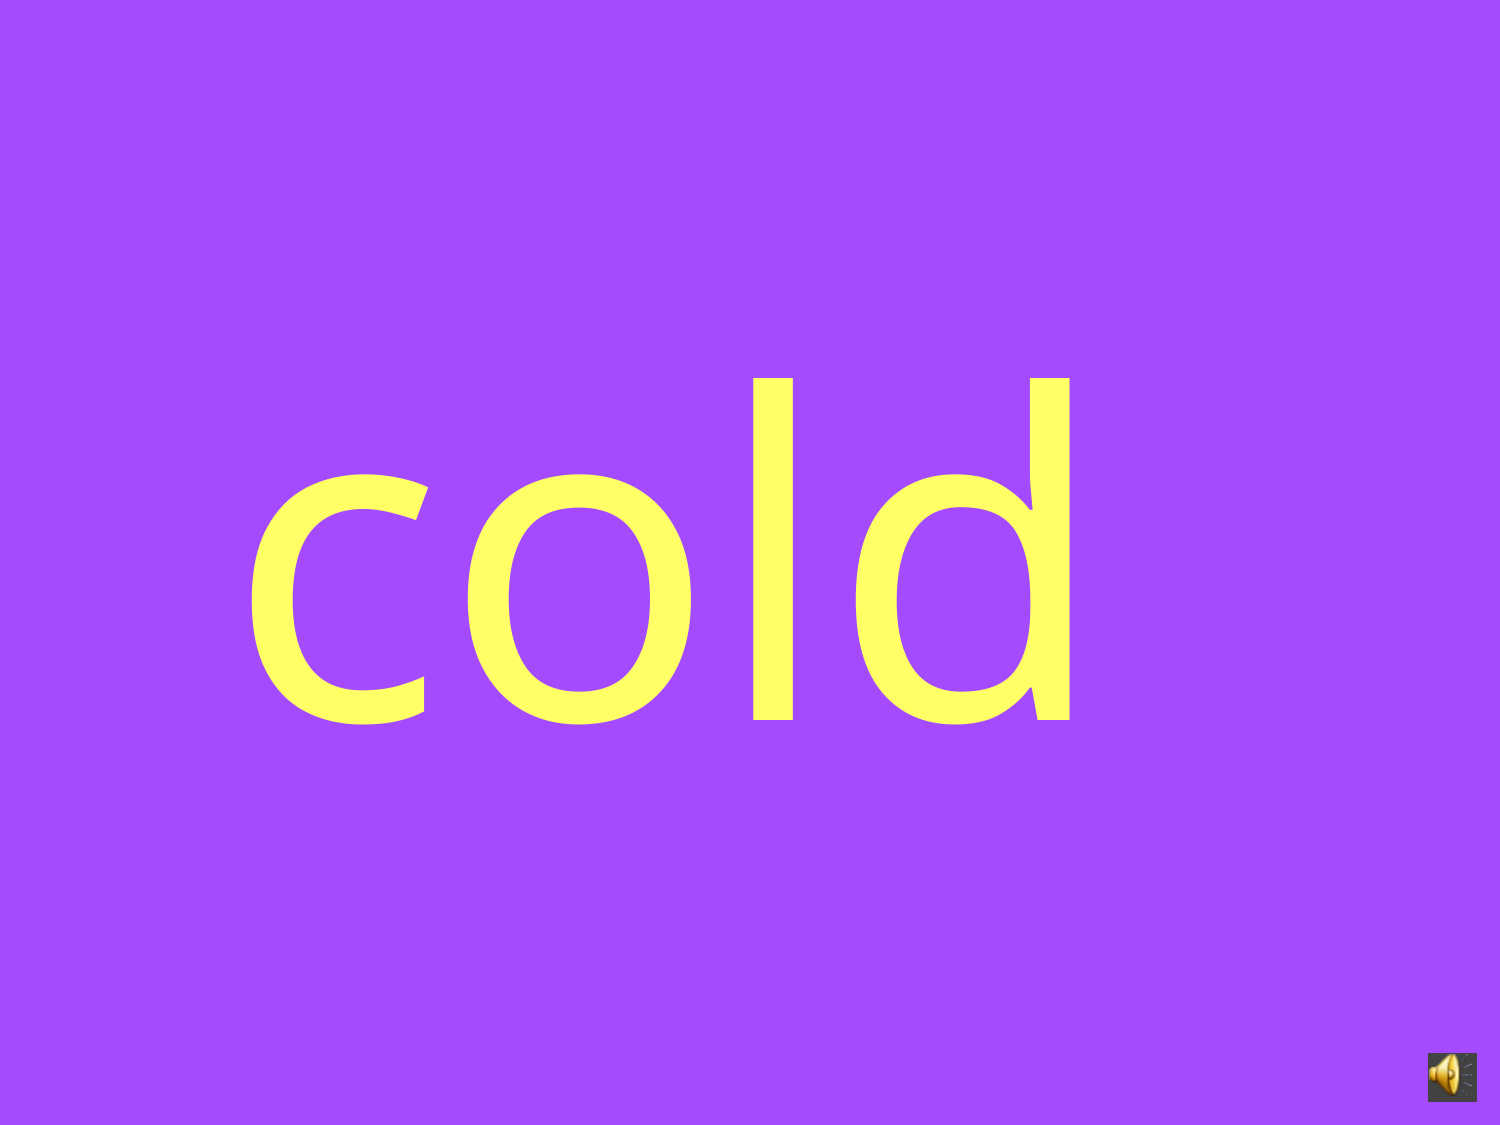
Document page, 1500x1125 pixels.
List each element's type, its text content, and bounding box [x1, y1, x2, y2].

subtitle cold [212, 262, 1450, 763]
picture [1427, 1052, 1478, 1103]
